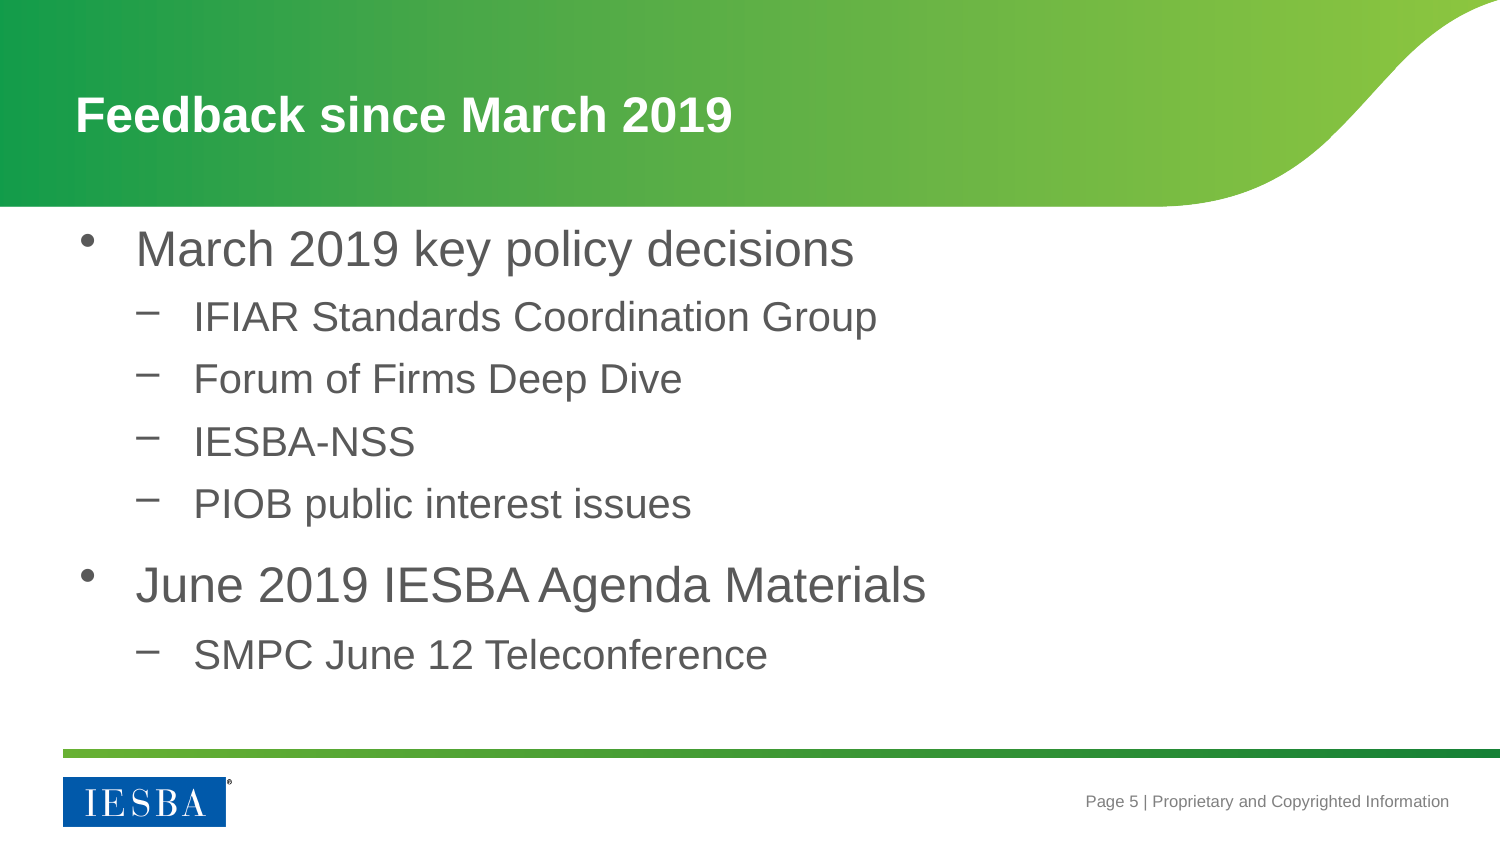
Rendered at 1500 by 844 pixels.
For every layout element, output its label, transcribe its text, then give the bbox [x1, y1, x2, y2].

picture [0, 0, 1500, 207]
list March 2019 key policy decisions IFIAR Standards Coordination Group Forum of Firms Deep Dive IESBA-NSS PIOB public interest issues June 2019 IESBA Agenda Materials SMPC June 12 Teleconference [64, 209, 1452, 712]
title Feedback since March 2019 [75, 109, 1313, 175]
picture [63, 777, 232, 827]
